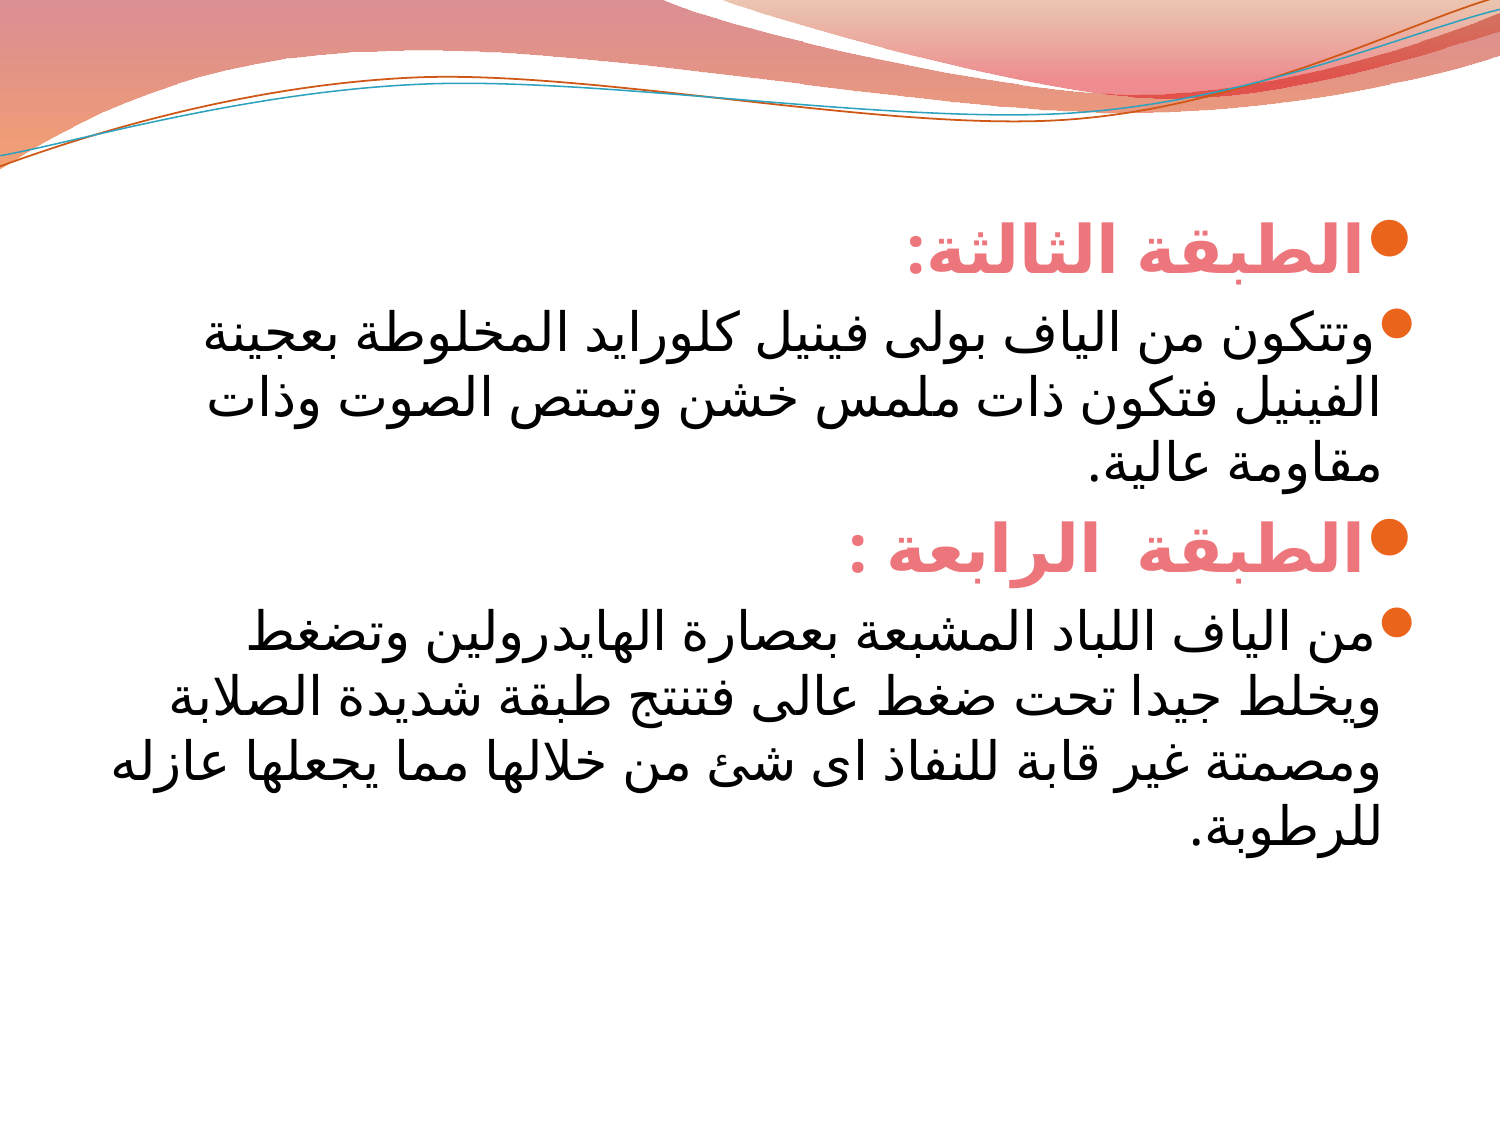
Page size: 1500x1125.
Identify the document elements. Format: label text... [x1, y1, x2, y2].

list الطبقة الثالثة: وتتكون من الياف بولى فينيل كلورايد المخلوطة بعجينة الفينيل فتكون ذات ملمس خشن وتمتص الصوت وذات مقاومة عالية. الطبقة الرابعة : من الياف اللباد المشبعة بعصارة الهايدرولين وتضغط ويخلط جيدا تحت ضغط عالى فتنتج طبقة شديدة الصلابة ومصمتة غير قابة للنفاذ اى شئ من خلالها مما يجعلها عازله للرطوبة. [93, 199, 1444, 920]
